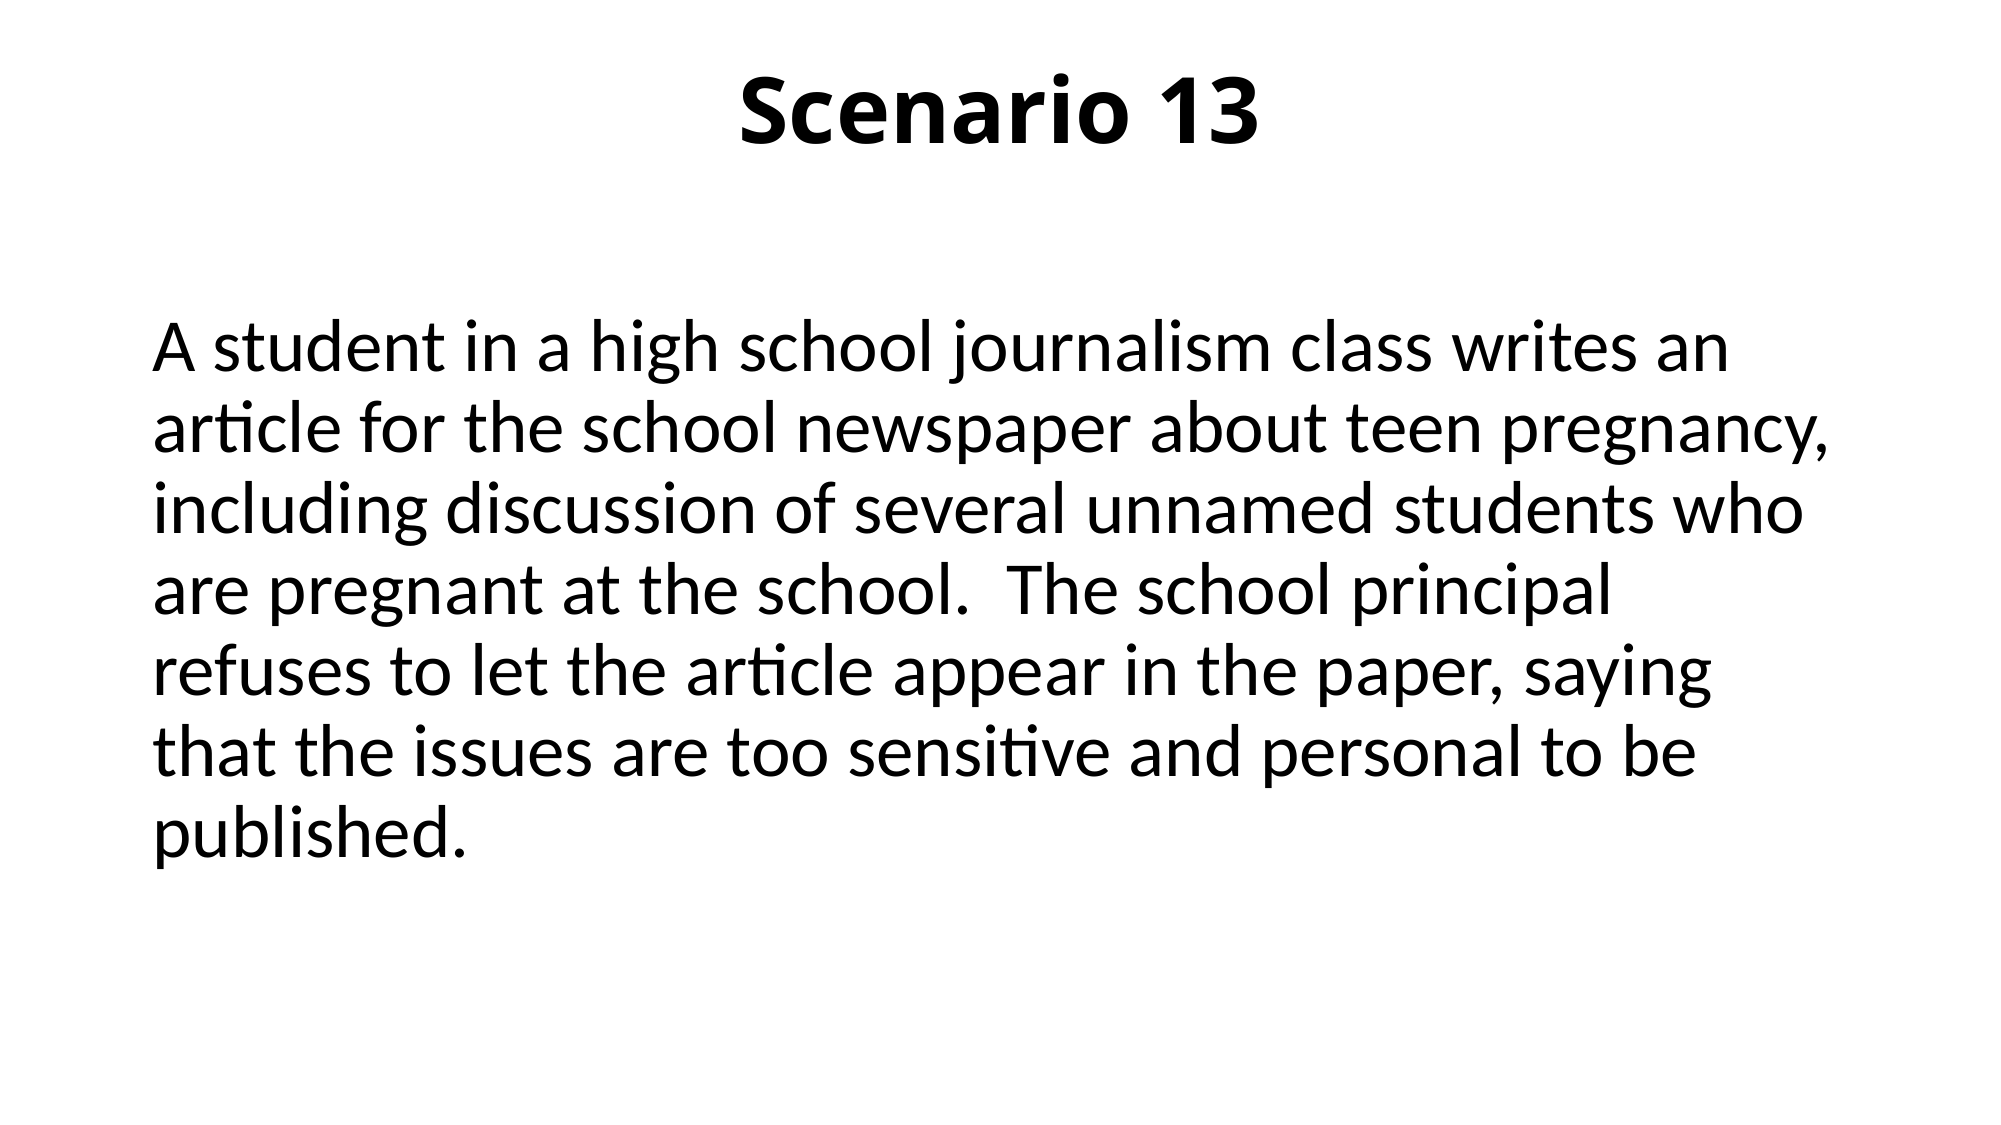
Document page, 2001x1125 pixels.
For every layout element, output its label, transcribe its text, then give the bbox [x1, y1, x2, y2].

title Scenario 13 [137, 59, 1863, 278]
list A student in a high school journalism class writes an article for the school newspaper about teen pregnancy, including discussion of several unnamed students who are pregnant at the school. The school principal refuses to let the article appear in the paper, saying that the issues are too sensitive and personal to be published. [137, 299, 1863, 1014]
